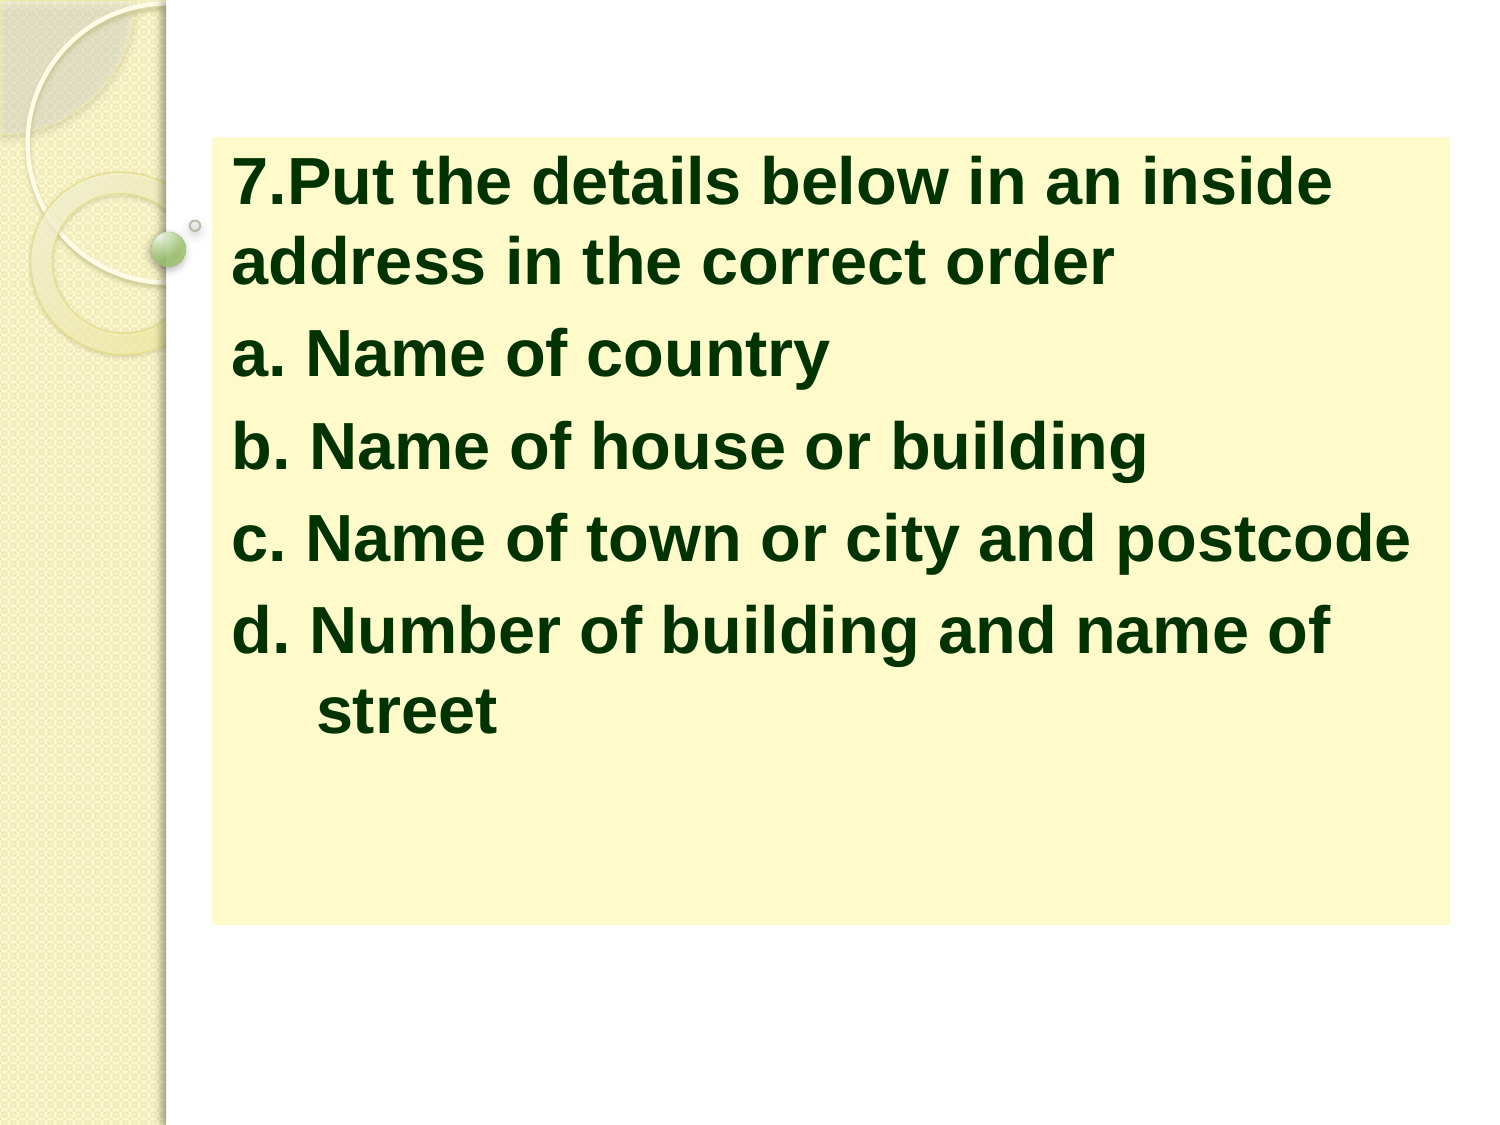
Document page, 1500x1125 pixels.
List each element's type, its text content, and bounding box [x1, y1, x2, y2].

subtitle 7.Put the details below in an inside address in the correct order a. Name of country b. Name of house or building c. Name of town or city and postcode d. Number of building and name of street [212, 137, 1450, 925]
